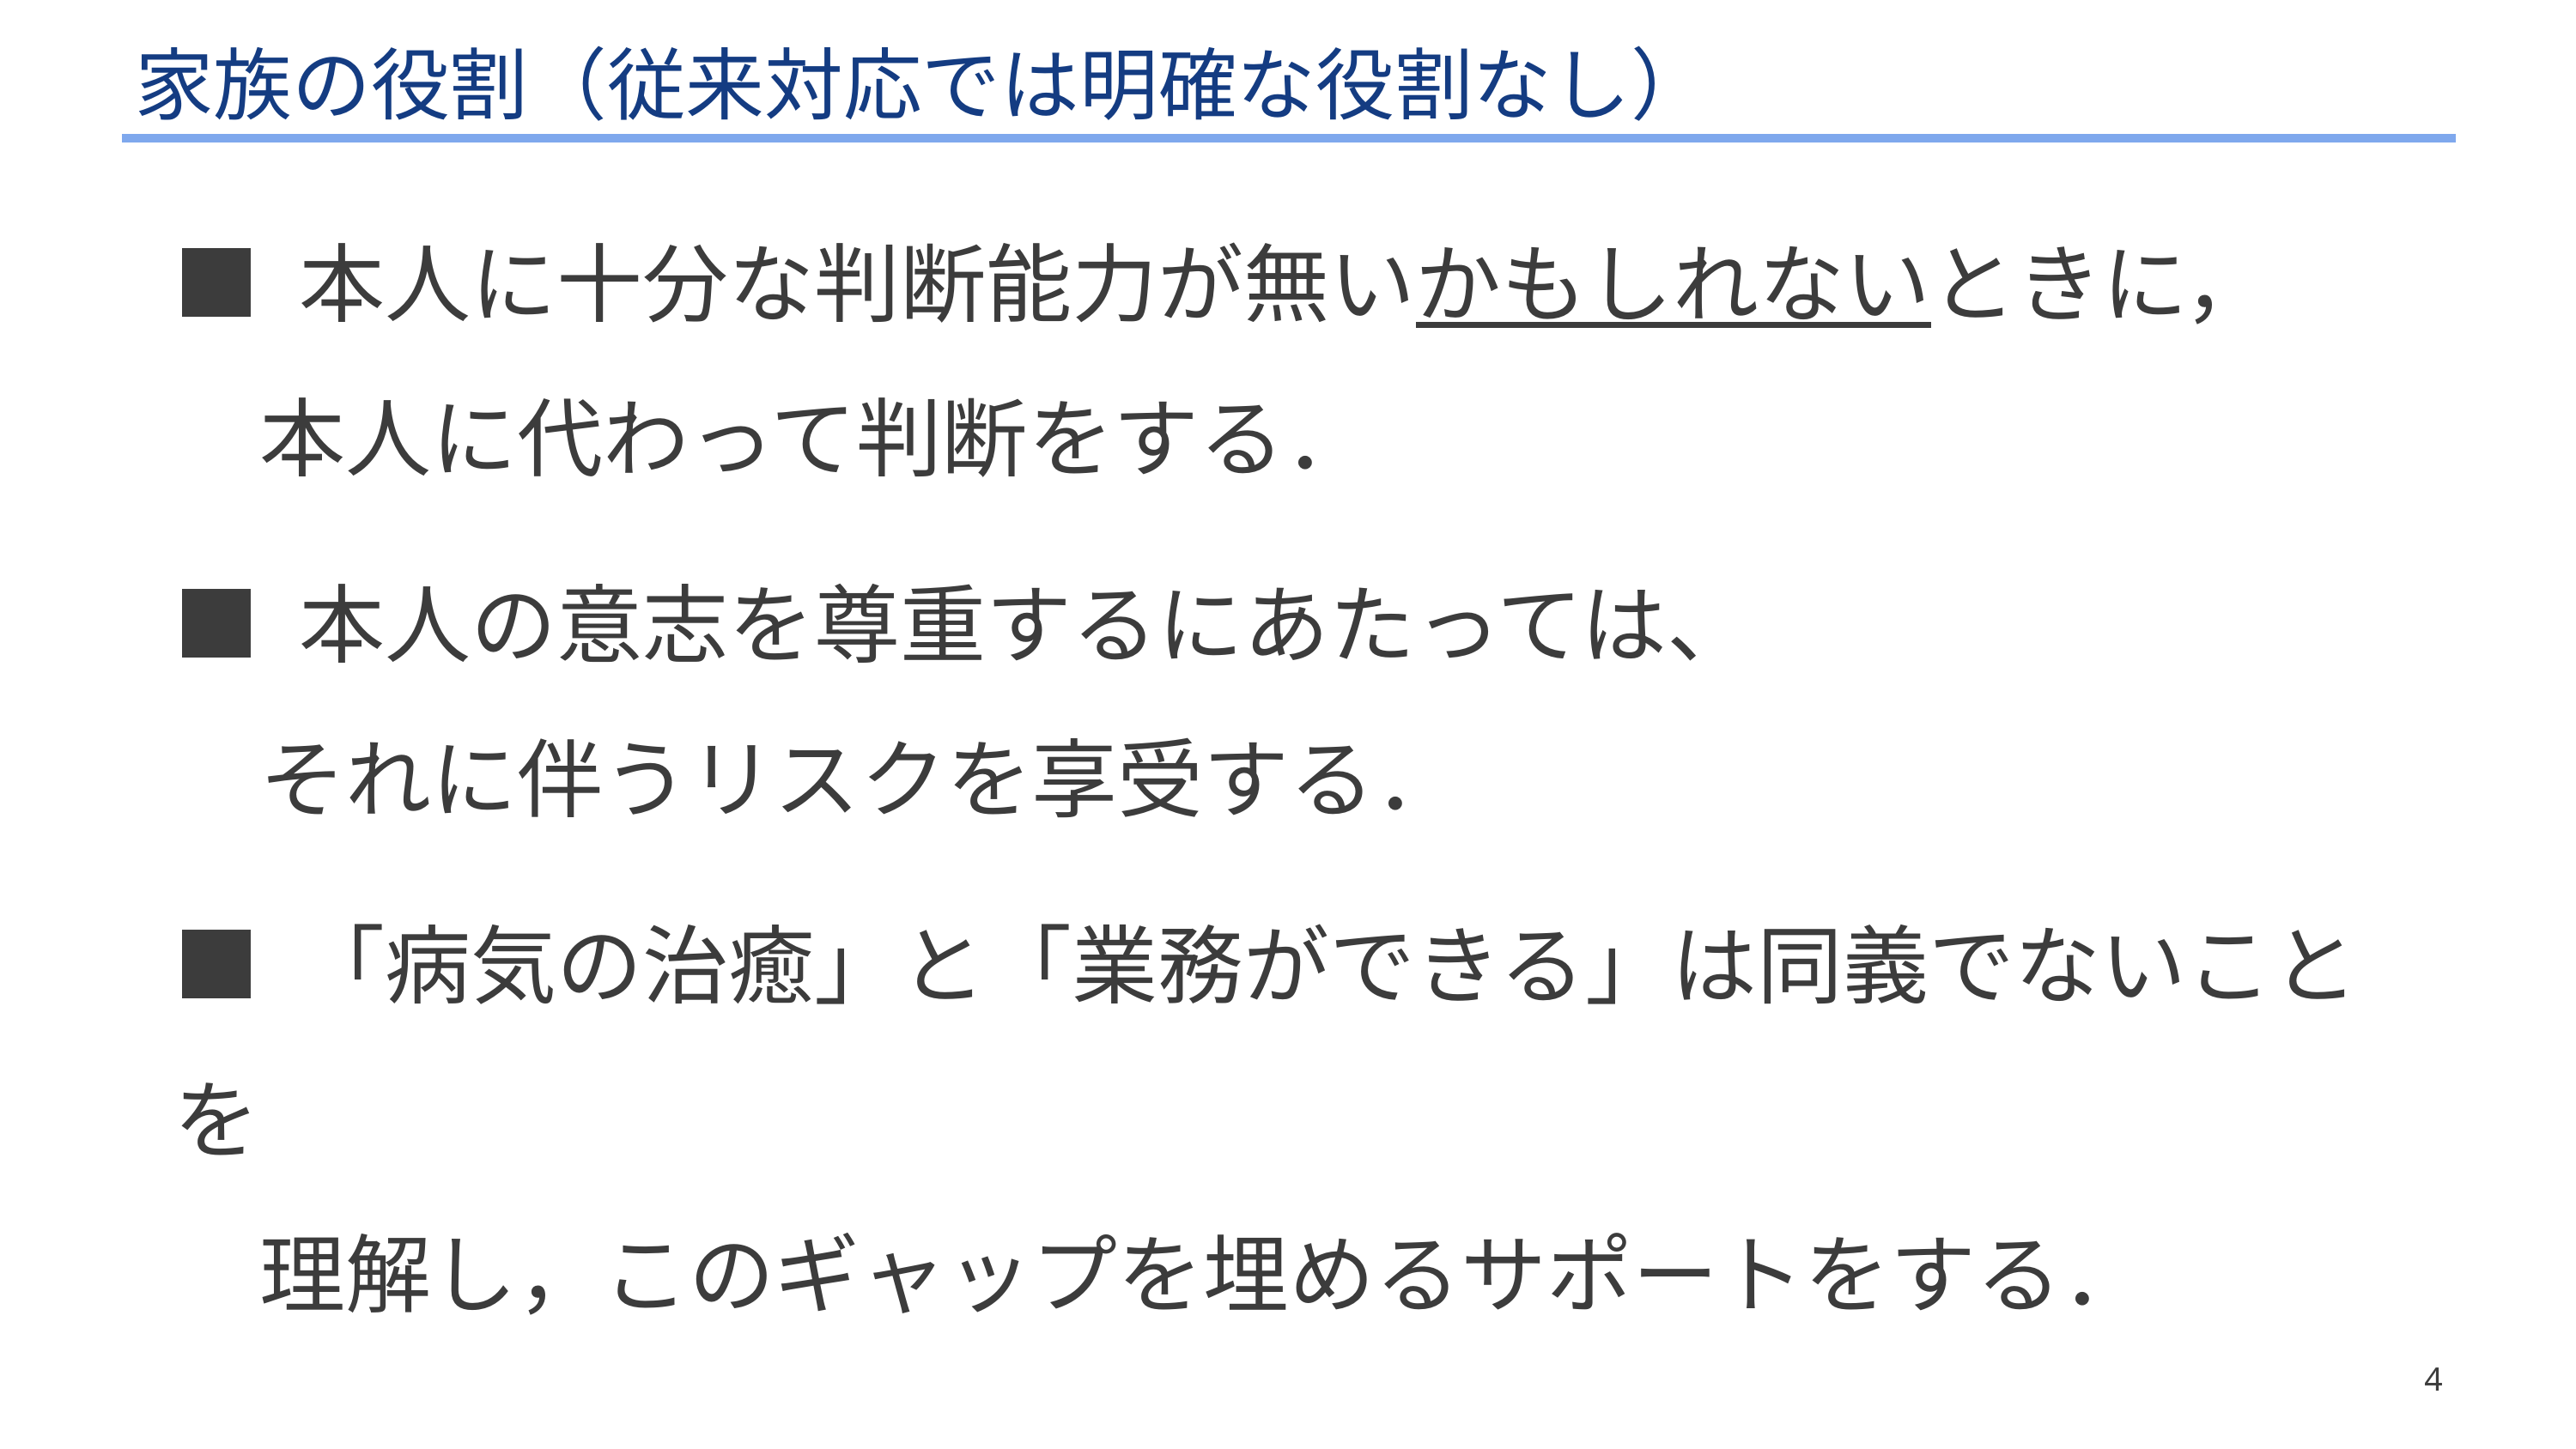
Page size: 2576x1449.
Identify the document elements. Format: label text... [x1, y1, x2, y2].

slide_number 4 [2337, 1342, 2456, 1420]
list ■ 本人に十分な判断能力が無いかもしれないときに， 本人に代わって判断をする． ■ 本人の意志を尊重するにあたっては、 それに伴うリスクを享受する． ■ 「病気の治癒」と「業務ができる」は同義でないことを 理解し，このギャップを埋めるサポートをする． [124, 171, 2456, 1317]
title 家族の役割（従来対応では明確な役割なし） [122, 39, 2454, 139]
